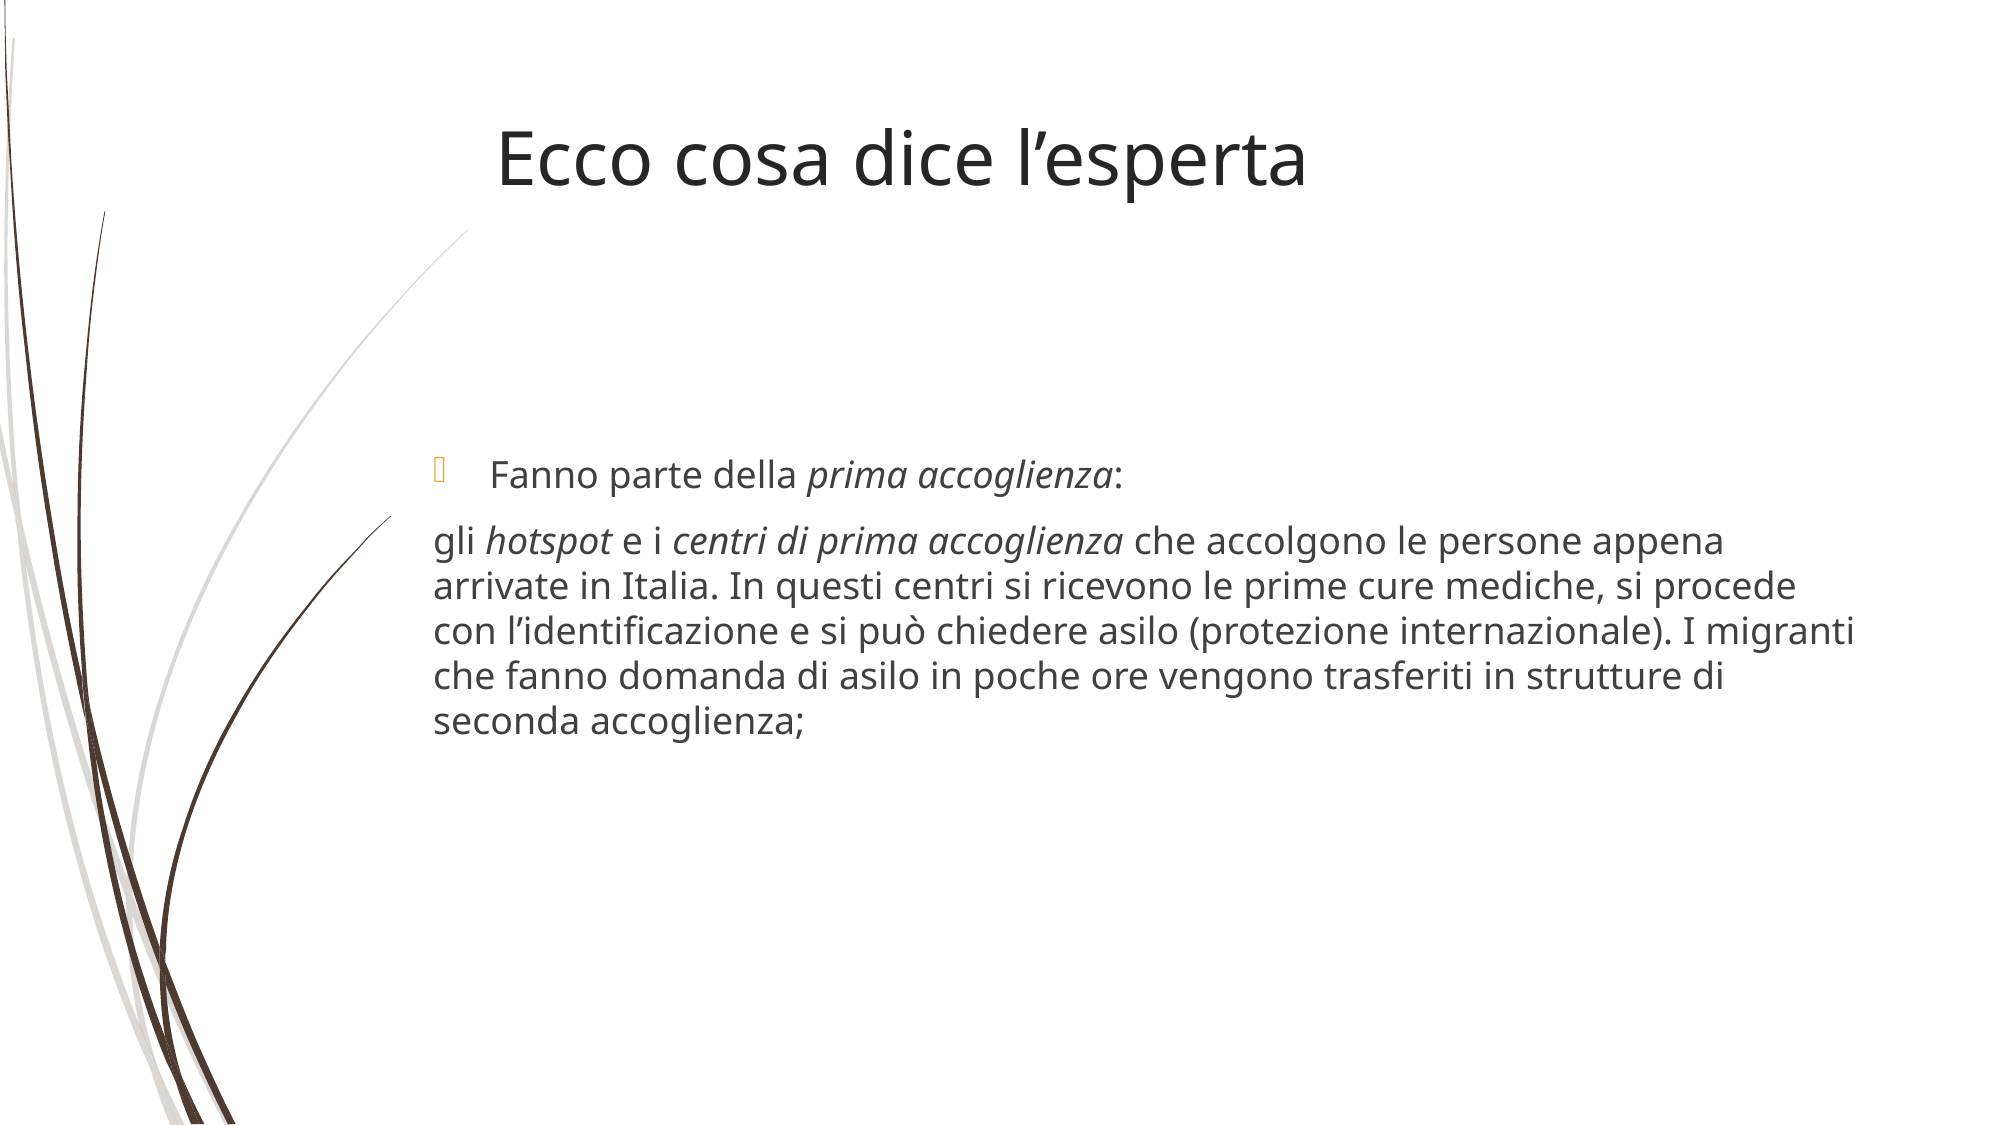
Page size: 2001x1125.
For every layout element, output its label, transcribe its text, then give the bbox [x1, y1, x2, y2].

title Ecco cosa dice l’esperta [0, 102, 1888, 313]
list Fanno parte della prima accoglienza: gli hotspot e i centri di prima accoglienza che accolgono le persone appena arrivate in Italia. In questi centri si ricevono le prime cure mediche, si procede con l’identificazione e si può chiedere asilo (protezione internazionale). I migranti che fanno domanda di asilo in poche ore vengono trasferiti in strutture di seconda accoglienza; [418, 443, 1881, 838]
